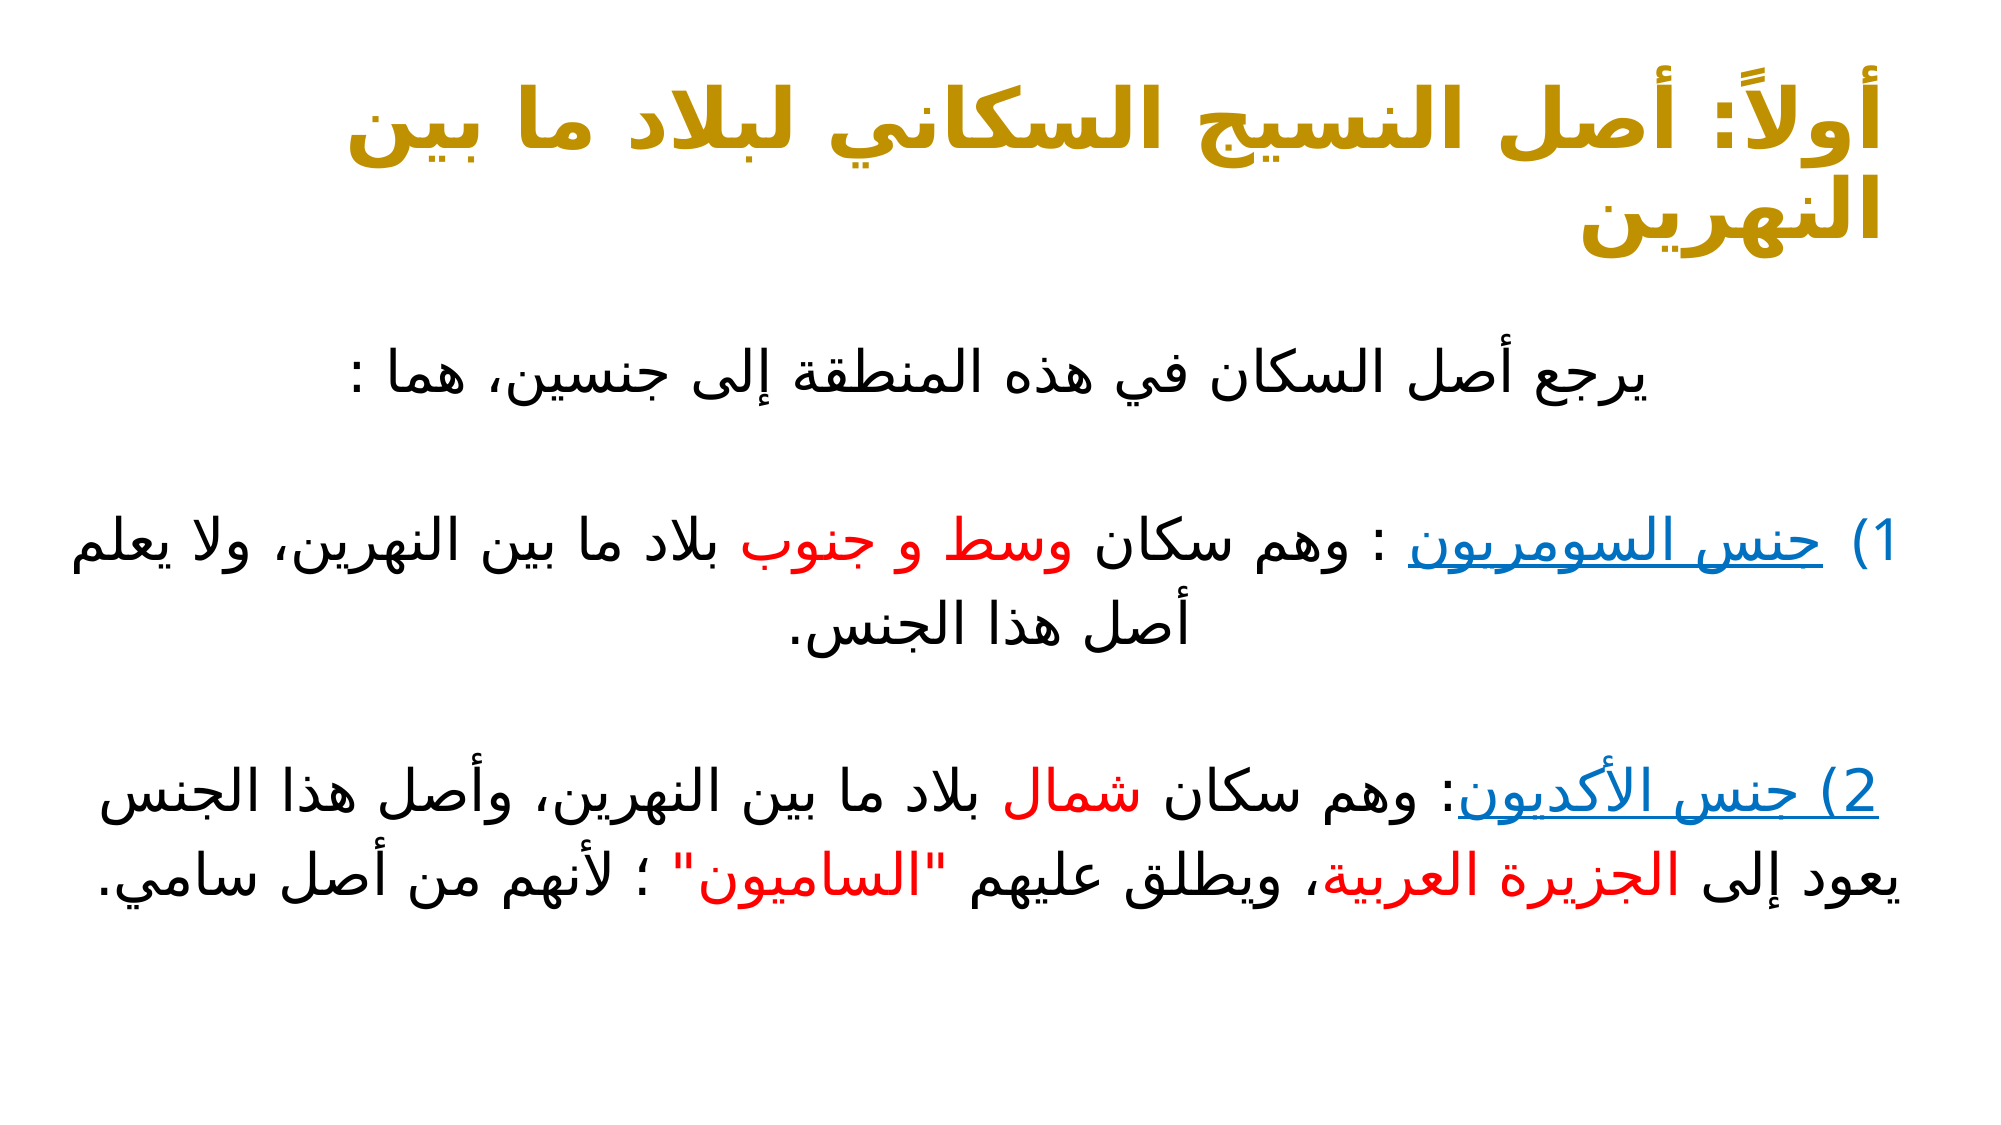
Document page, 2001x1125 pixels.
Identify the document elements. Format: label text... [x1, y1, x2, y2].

title أولاً: أصل النسيج السكاني لبلاد ما بين النهرين [0, 57, 1900, 276]
list يرجع أصل السكان في هذه المنطقة إلى جنسين، هما : جنس السومريون : وهم سكان وسط و جنوب بلاد ما بين النهرين، ولا يعلم أصل هذا الجنس. 2) جنس الأكديون: وهم سكان شمال بلاد ما بين النهرين، وأصل هذا الجنس يعود إلى الجزيرة العربية، ويطلق عليهم "الساميون" ؛ لأنهم من أصل سامي. [25, 335, 1954, 1049]
